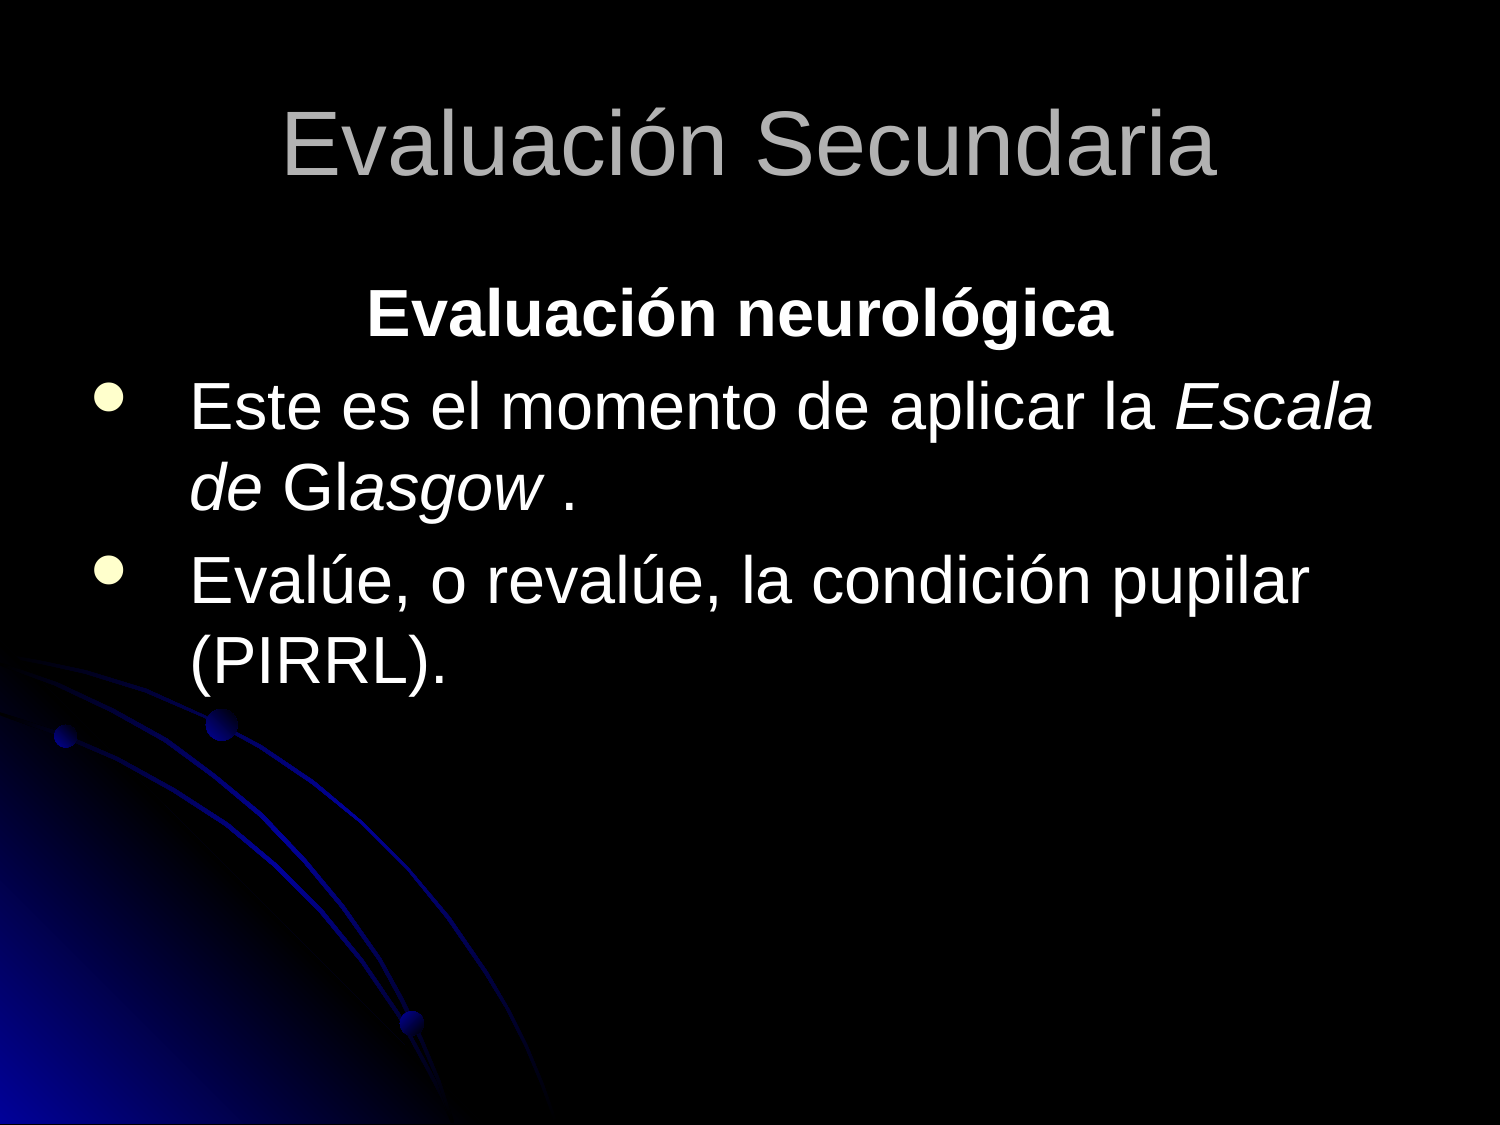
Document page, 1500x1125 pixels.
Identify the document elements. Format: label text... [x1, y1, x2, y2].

list Evaluación neurológica Este es el momento de aplicar la Escala de Glasgow . Evalúe, o revalúe, la condición pupilar (PIRRL). [74, 262, 1426, 1006]
title Evaluación Secundaria [74, 45, 1426, 233]
